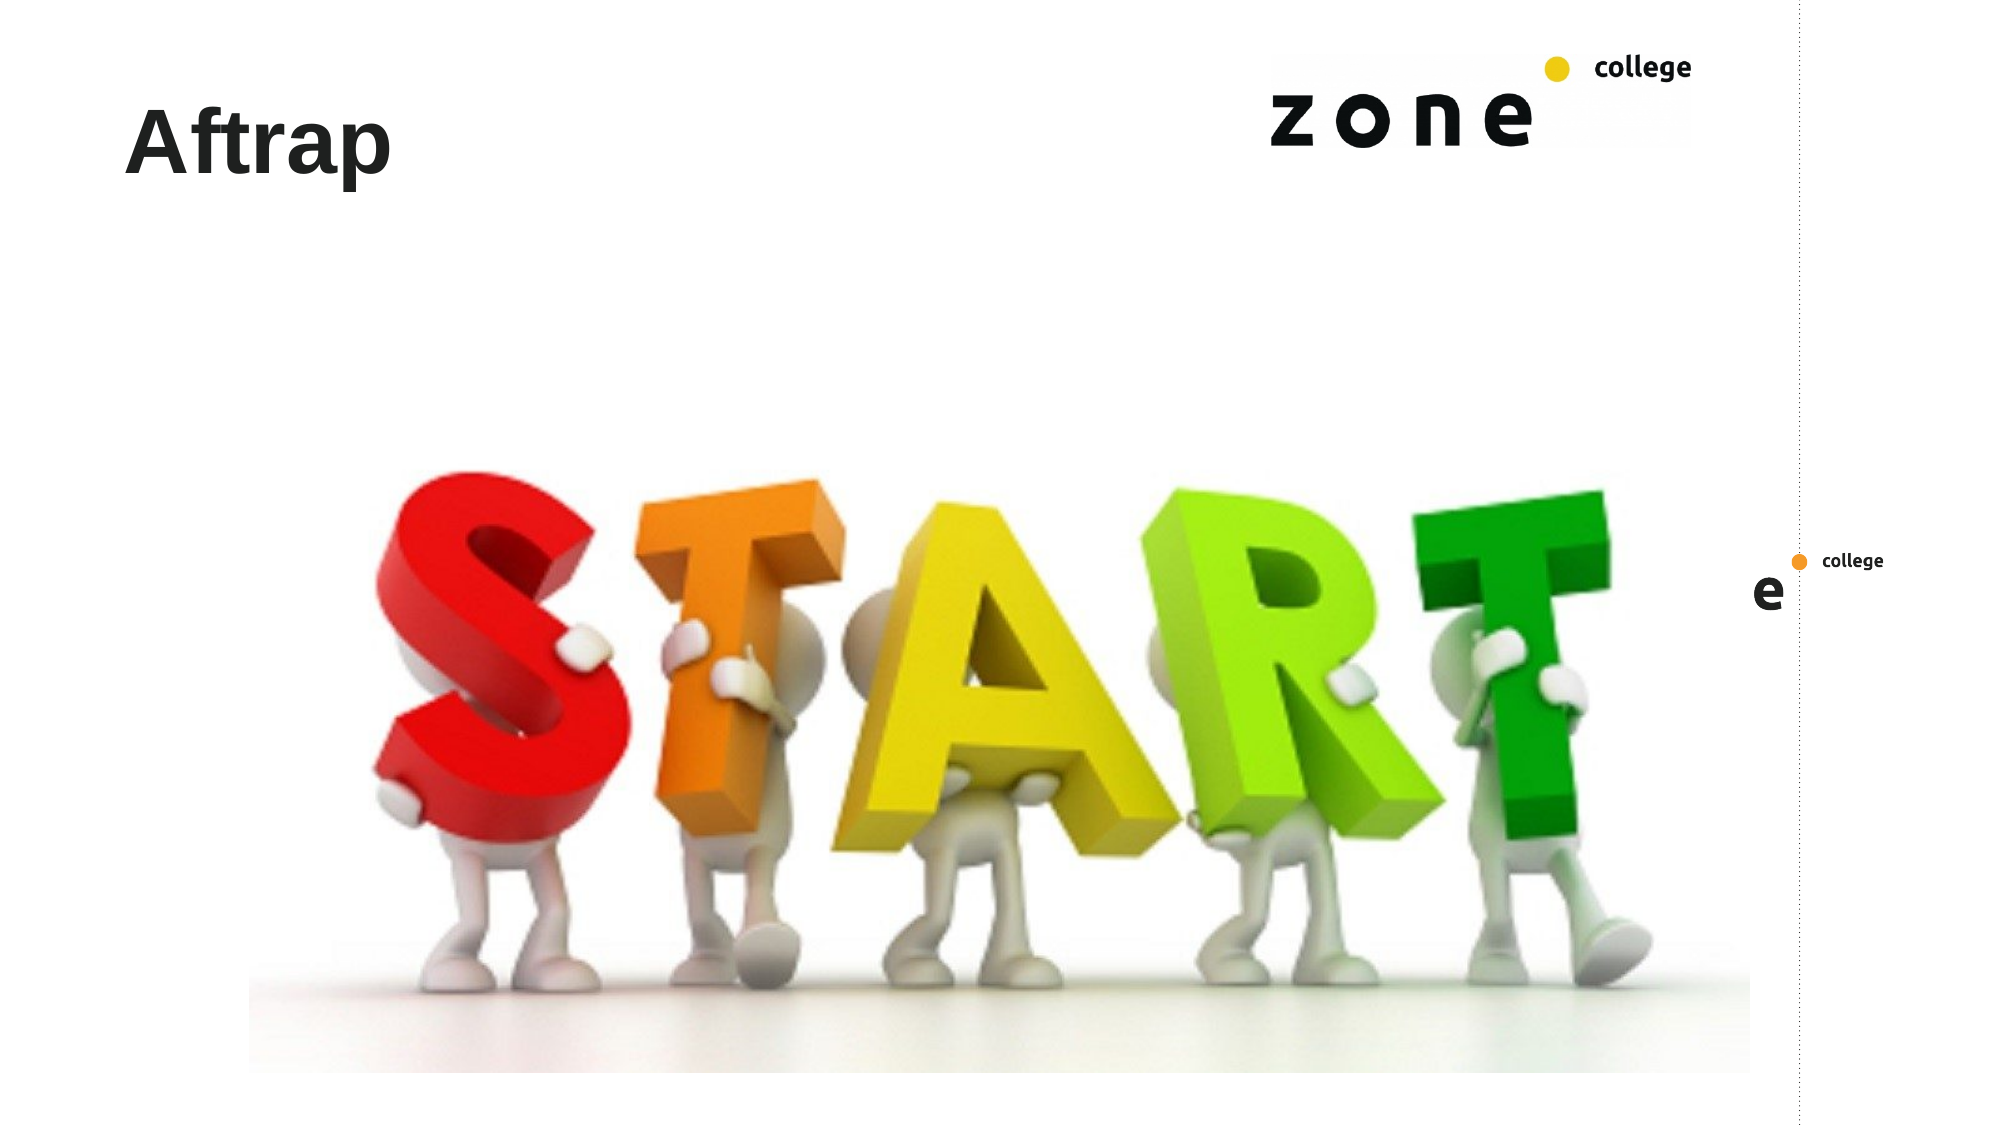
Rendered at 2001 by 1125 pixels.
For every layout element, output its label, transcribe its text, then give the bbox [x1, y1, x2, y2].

picture [249, 0, 2001, 1125]
title Aftrap [124, 94, 1607, 272]
